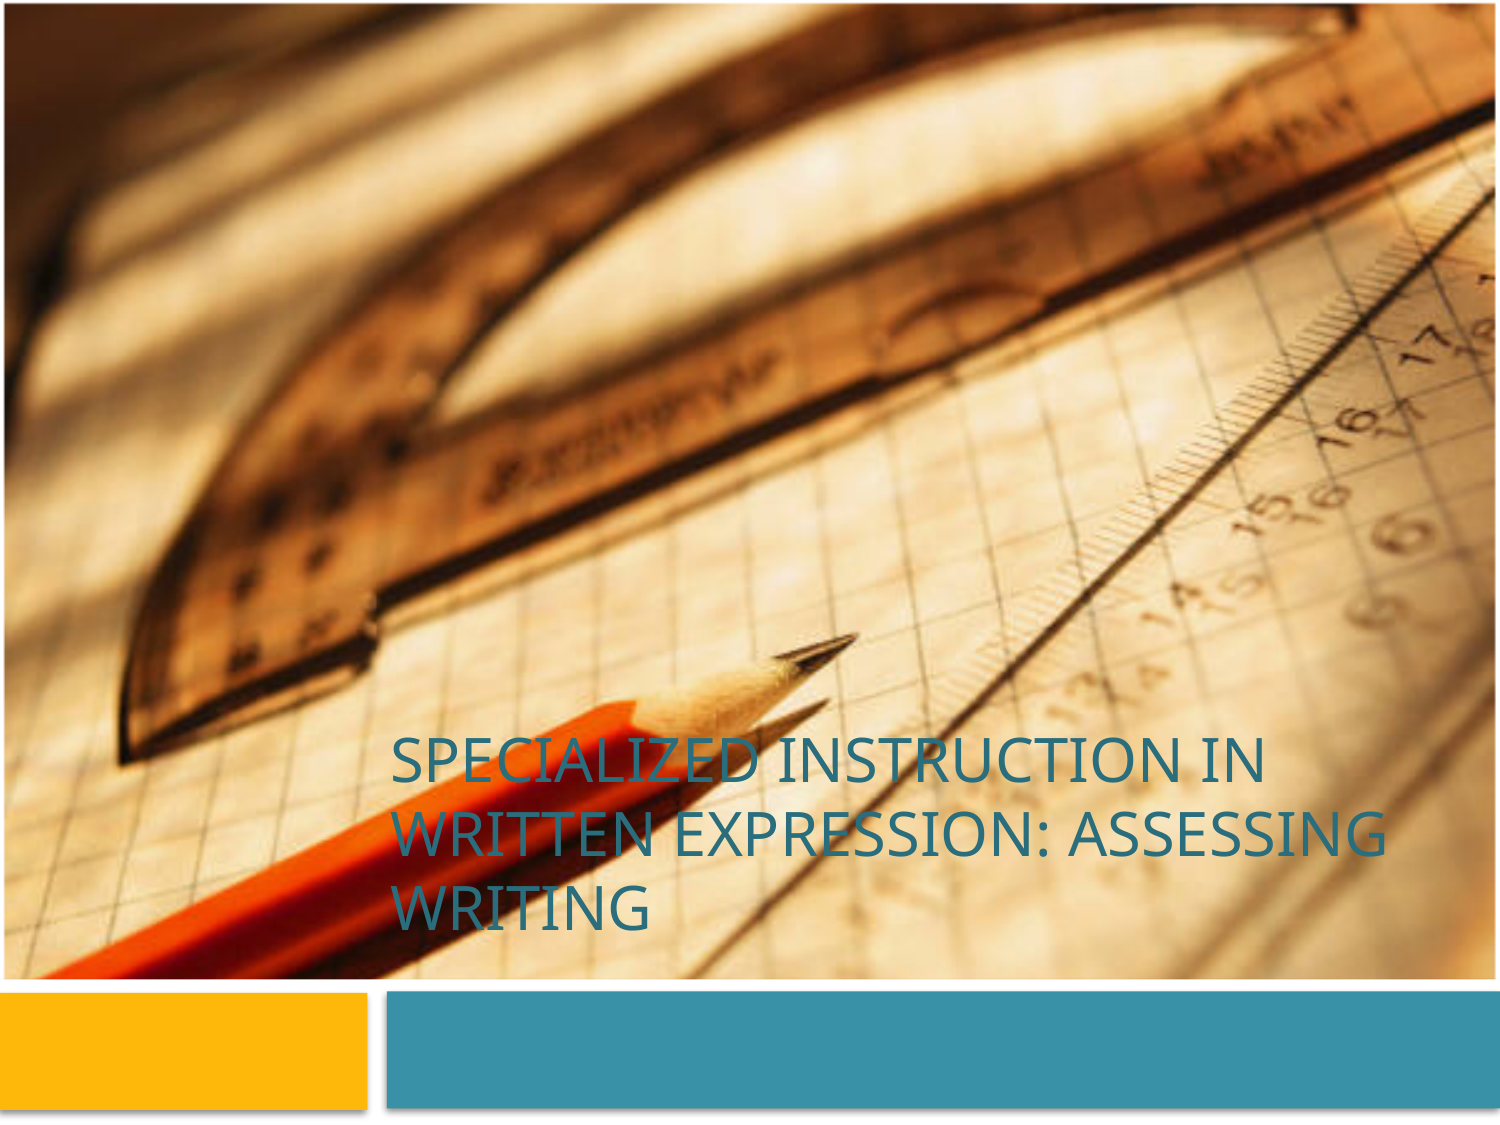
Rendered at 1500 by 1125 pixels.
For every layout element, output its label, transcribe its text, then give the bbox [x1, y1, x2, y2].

title Specialized instruction in Written Expression: Assessing writing [374, 712, 1438, 951]
picture [0, 0, 1500, 979]
